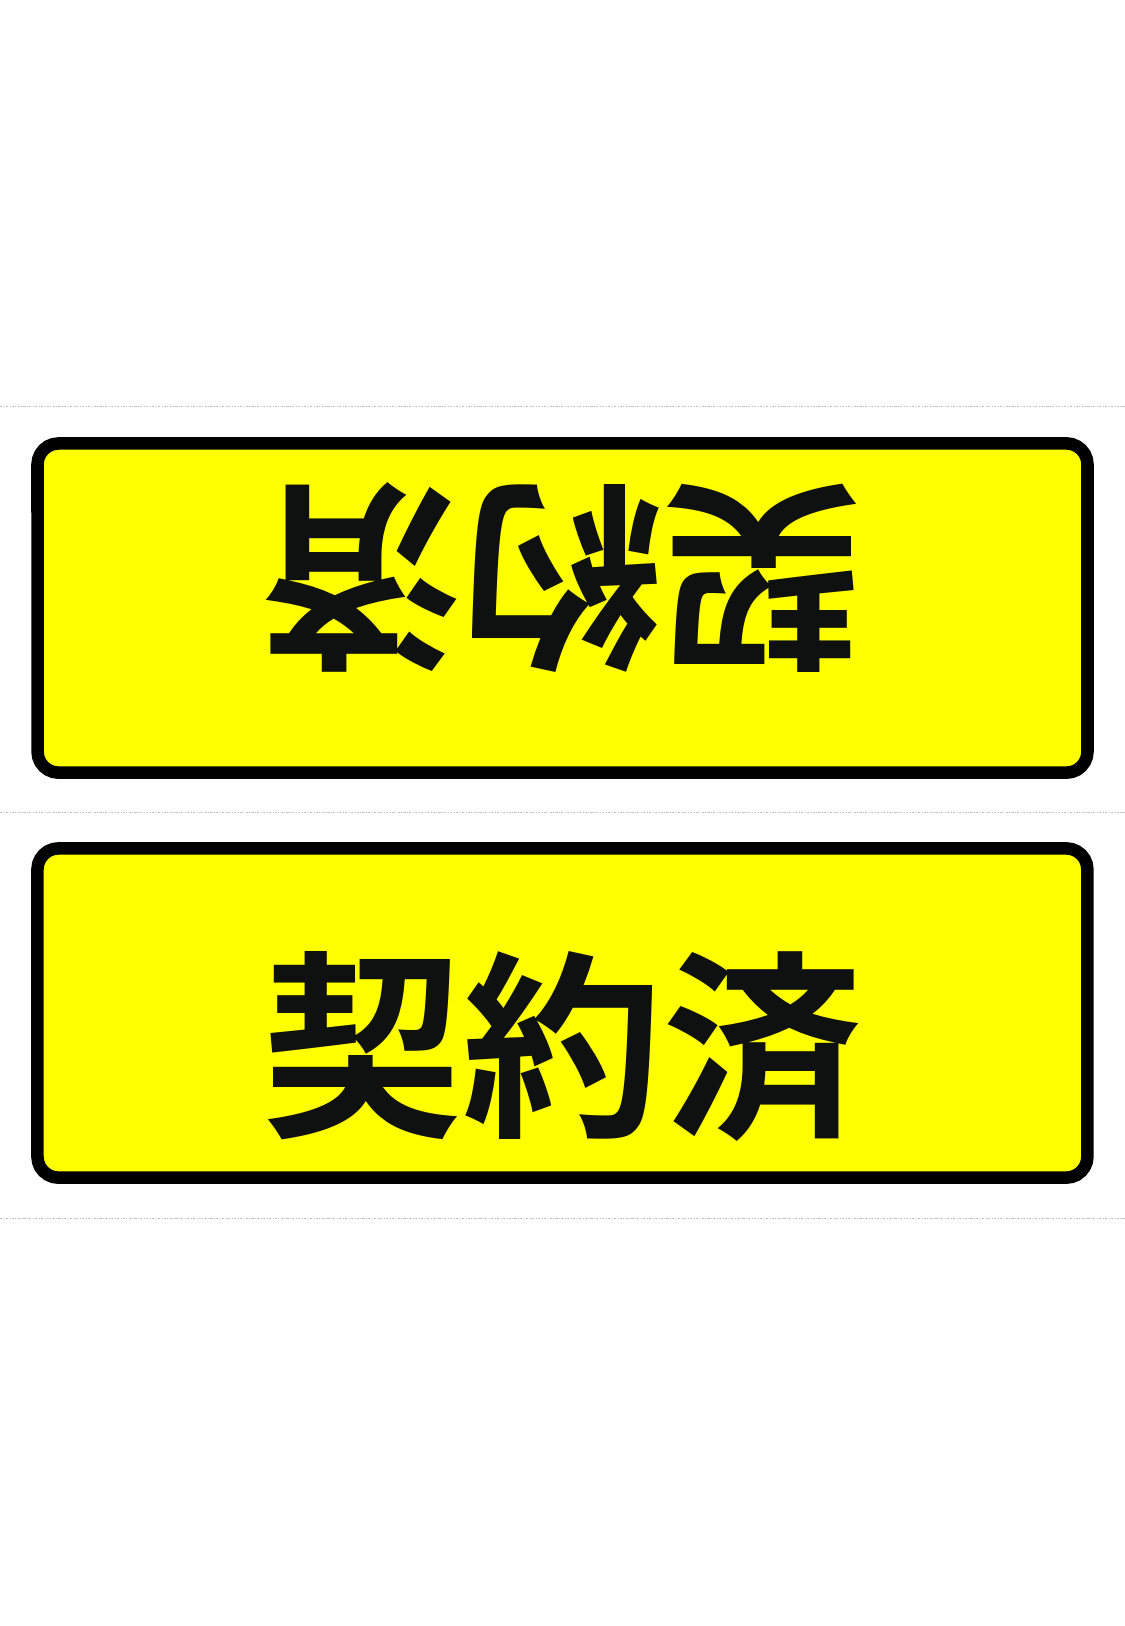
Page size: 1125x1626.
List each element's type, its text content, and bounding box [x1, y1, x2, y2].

text_box 契約済 [247, 914, 878, 1170]
text_box 契約済 [247, 454, 878, 710]
text_box [36, 442, 1089, 774]
text_box [36, 847, 1089, 1179]
